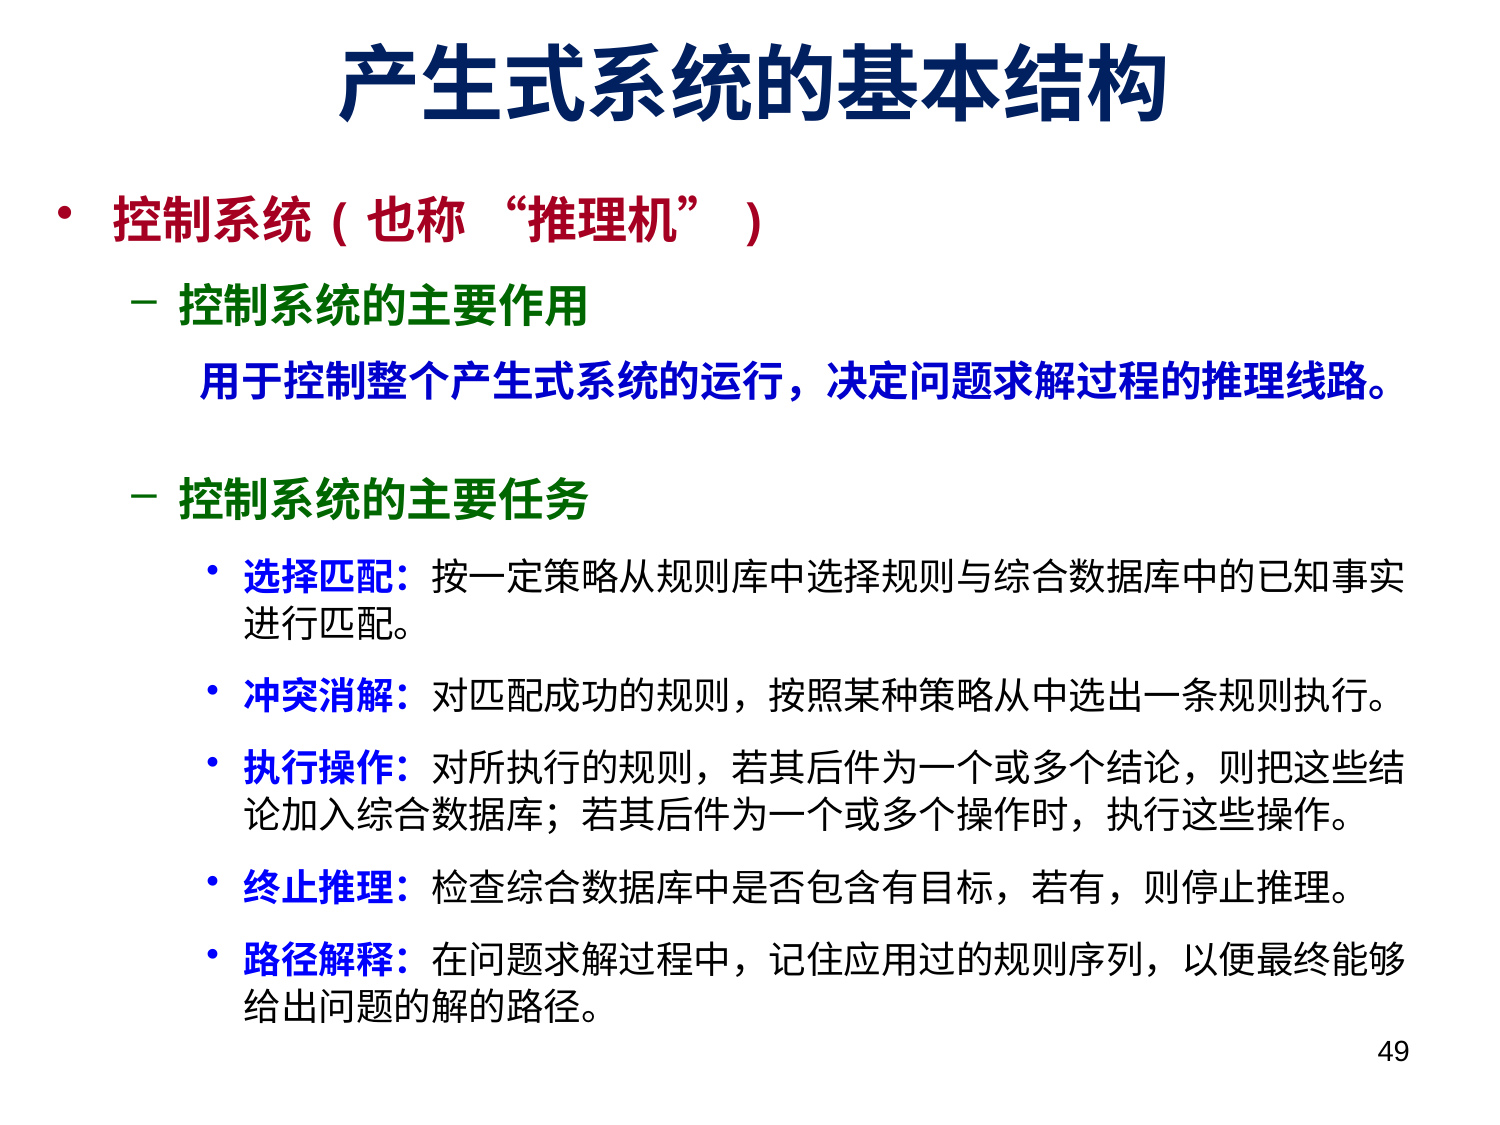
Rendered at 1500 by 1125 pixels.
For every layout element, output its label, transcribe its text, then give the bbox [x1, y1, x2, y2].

title 产生式系统的基本结构 [53, 36, 1455, 186]
slide_number 49 [1074, 1041, 1425, 1103]
list 控制系统(也称 “推理机”) 控制系统的主要作用 用于控制整个产生式系统的运行，决定问题求解过程的推理线路。 控制系统的主要任务 选择匹配：按一定策略从规则库中选择规则与综合数据库中的已知事实进行匹配。 冲突消解：对匹配成功的规则，按照某种策略从中选出一条规则执行。 执行操作：对所执行的规则，若其后件为一个或多个结论，则把这些结论加入综合数据库；若其后件为一个或多个操作时，执行这些操作。 终止推理：检查综合数据库中是否包含有目标，若有，则停止推理。 路径解释：在问题求解过程中，记住应用过的规则序列，以便最终能够给出问题的解的路径。 [41, 178, 1447, 1041]
